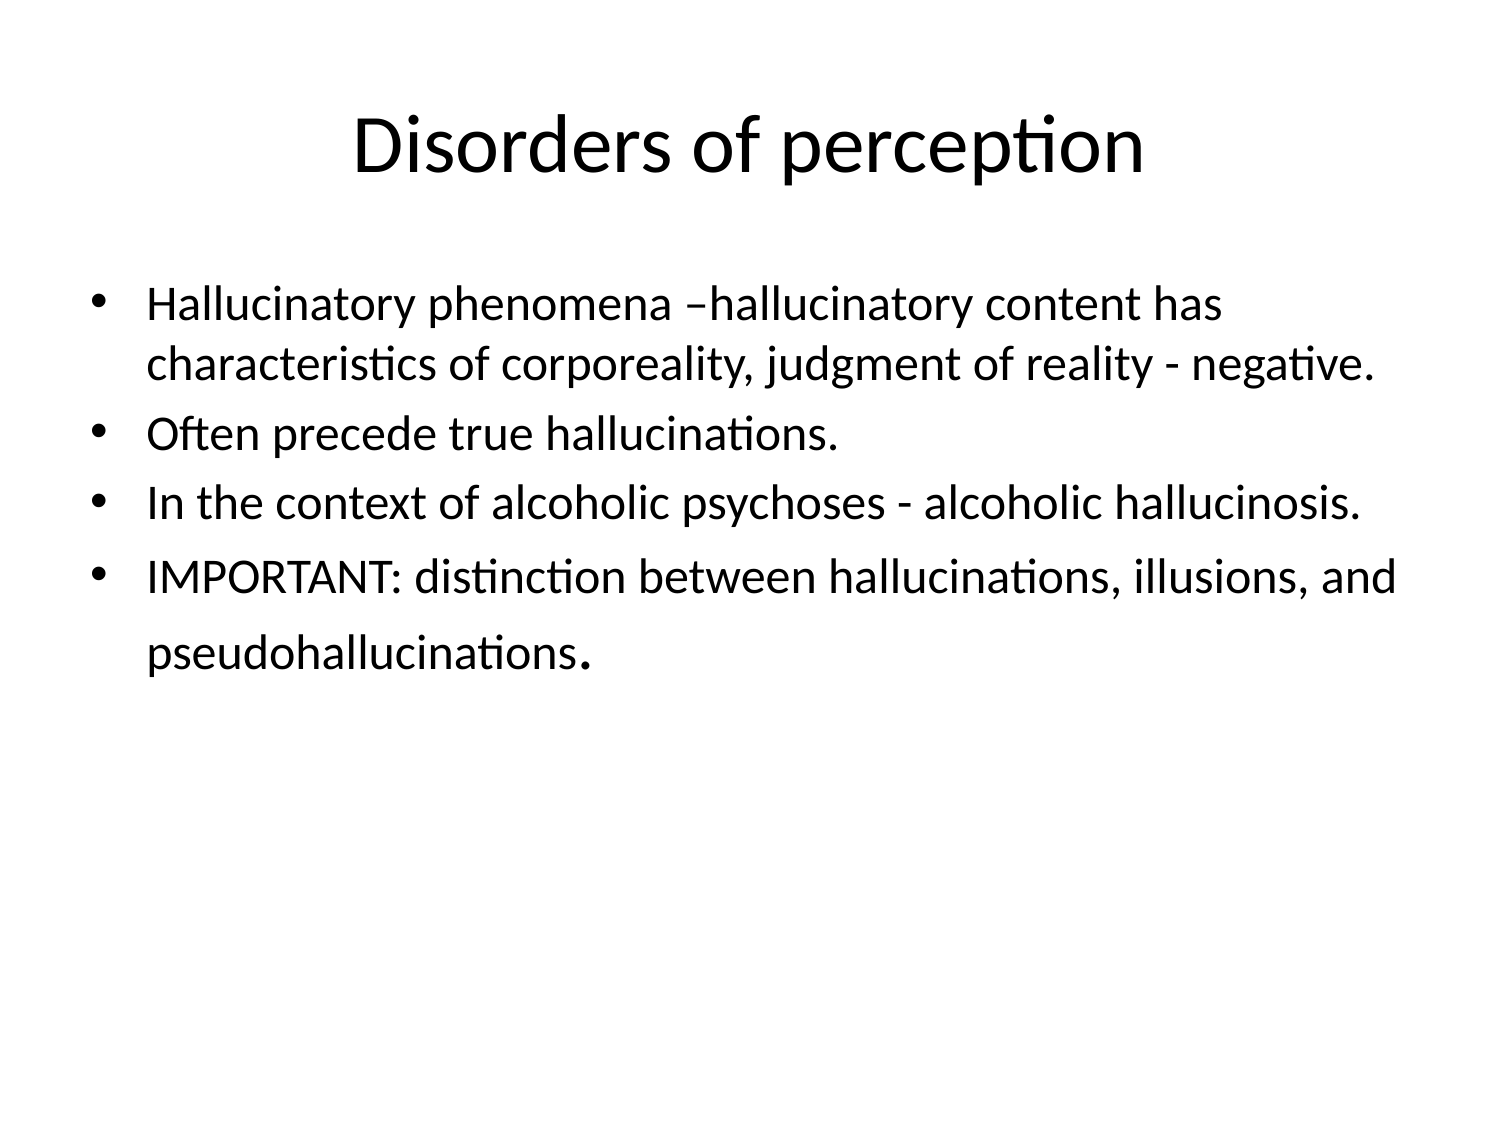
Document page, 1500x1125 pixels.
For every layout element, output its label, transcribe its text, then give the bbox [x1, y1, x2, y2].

title Disorders of perception [75, 45, 1425, 233]
list Hallucinatory phenomena –hallucinatory content has characteristics of corporeality, judgment of reality - negative. Often precede true hallucinations. In the context of alcoholic psychoses - alcoholic hallucinosis. IMPORTANT: distinction between hallucinations, illusions, and pseudohallucinations. [75, 262, 1425, 1005]
